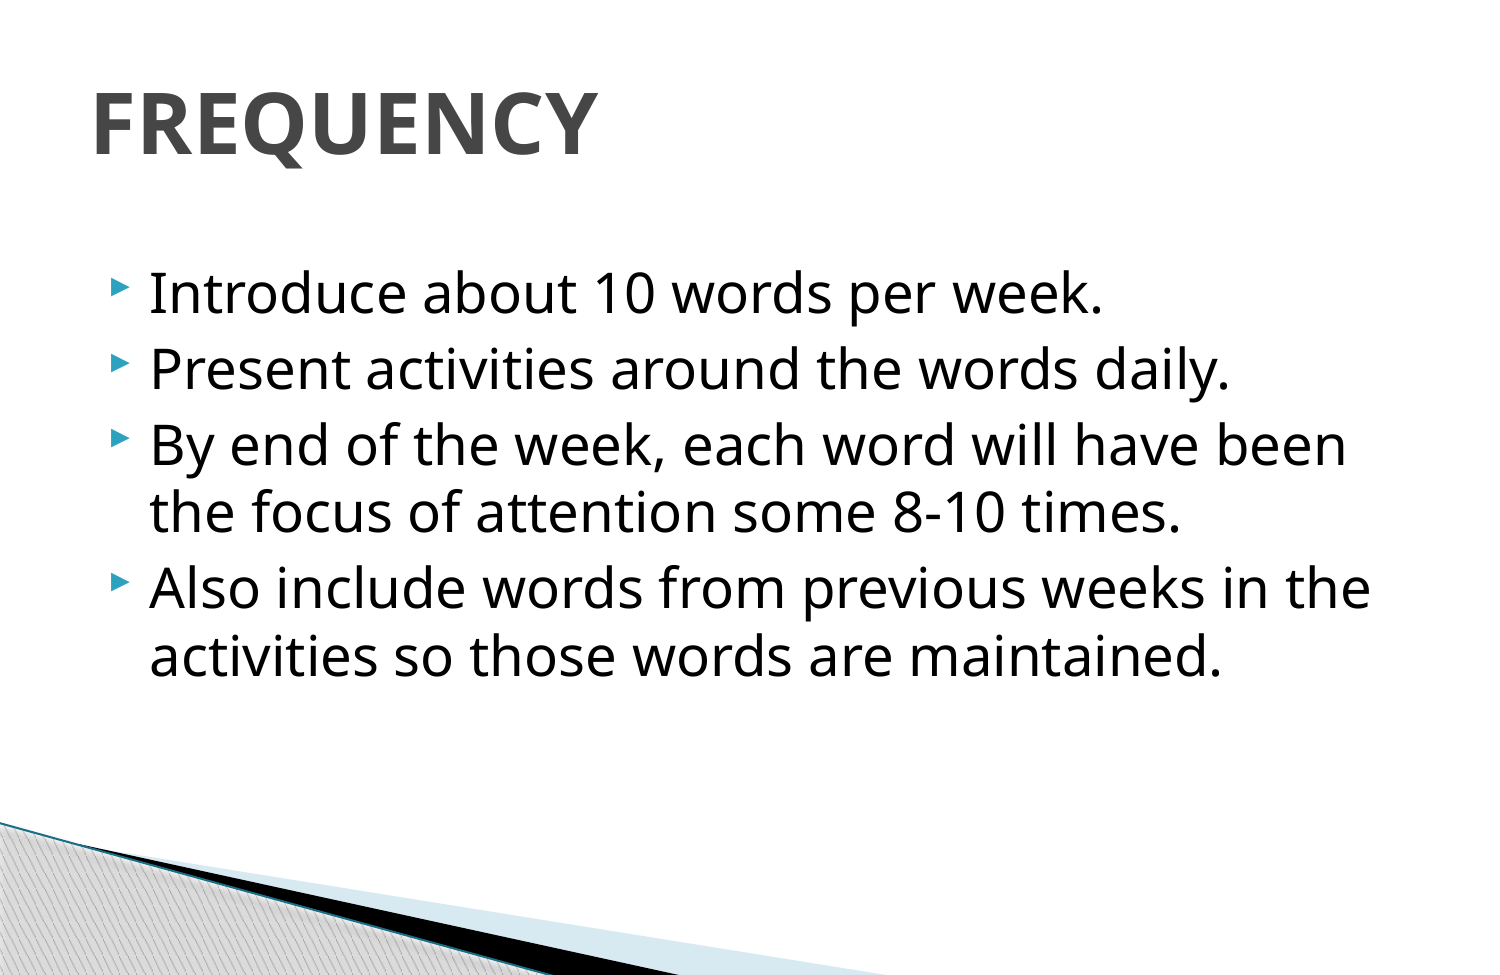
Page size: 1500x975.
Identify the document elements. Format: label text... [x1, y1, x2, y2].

list Introduce about 10 words per week. Present activities around the words daily. By end of the week, each word will have been the focus of attention some 8-10 times. Also include words from previous weeks in the activities so those words are maintained. [74, 249, 1426, 876]
title FREQUENCY [75, 39, 1425, 202]
